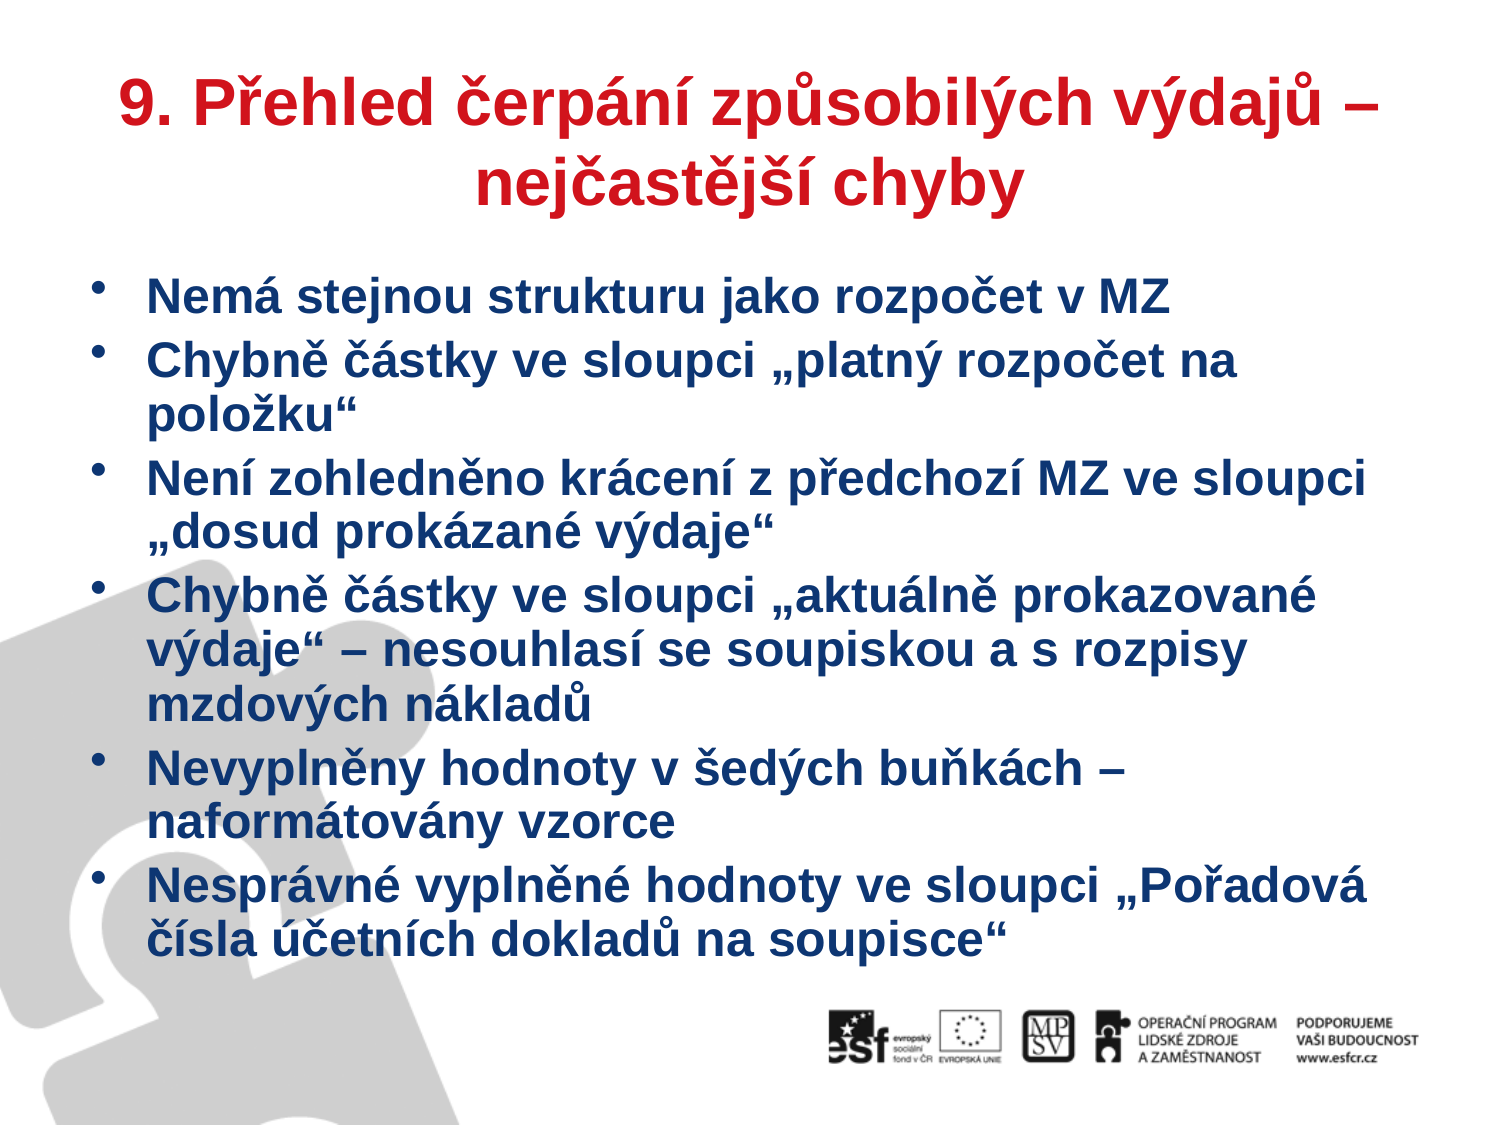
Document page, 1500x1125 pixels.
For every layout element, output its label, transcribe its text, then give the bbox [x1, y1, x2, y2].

title 9. Přehled čerpání způsobilých výdajů – nejčastější chyby [74, 44, 1426, 233]
picture [0, 0, 1500, 1125]
list Nemá stejnou strukturu jako rozpočet v MZ Chybně částky ve sloupci „platný rozpočet na položku“ Není zohledněno krácení z předchozí MZ ve sloupci „dosud prokázané výdaje“ Chybně částky ve sloupci „aktuálně prokazované výdaje“ – nesouhlasí se soupiskou a s rozpisy mzdových nákladů Nevyplněny hodnoty v šedých buňkách – naformátovány vzorce Nesprávné vyplněné hodnoty ve sloupci „Pořadová čísla účetních dokladů na soupisce“ [74, 262, 1426, 1006]
